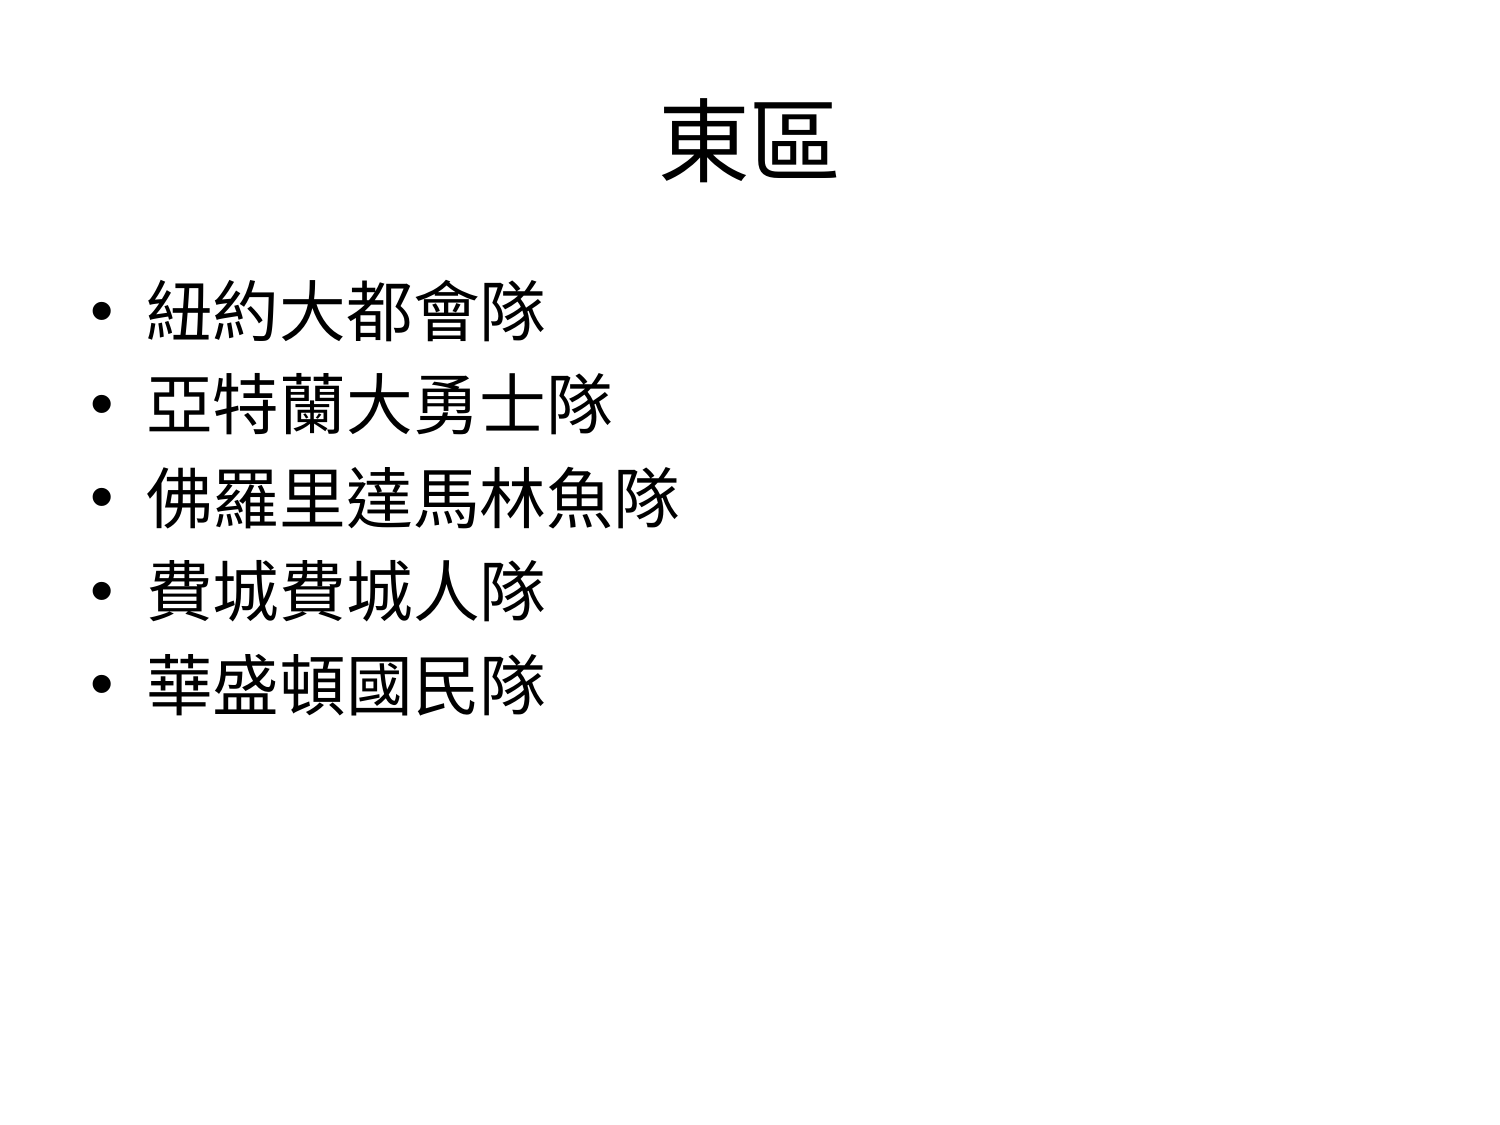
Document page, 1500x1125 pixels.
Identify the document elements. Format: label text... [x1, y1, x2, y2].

list 紐約大都會隊 亞特蘭大勇士隊 佛羅里達馬林魚隊 費城費城人隊 華盛頓國民隊 [75, 262, 1425, 1005]
title 東區 [75, 45, 1425, 233]
